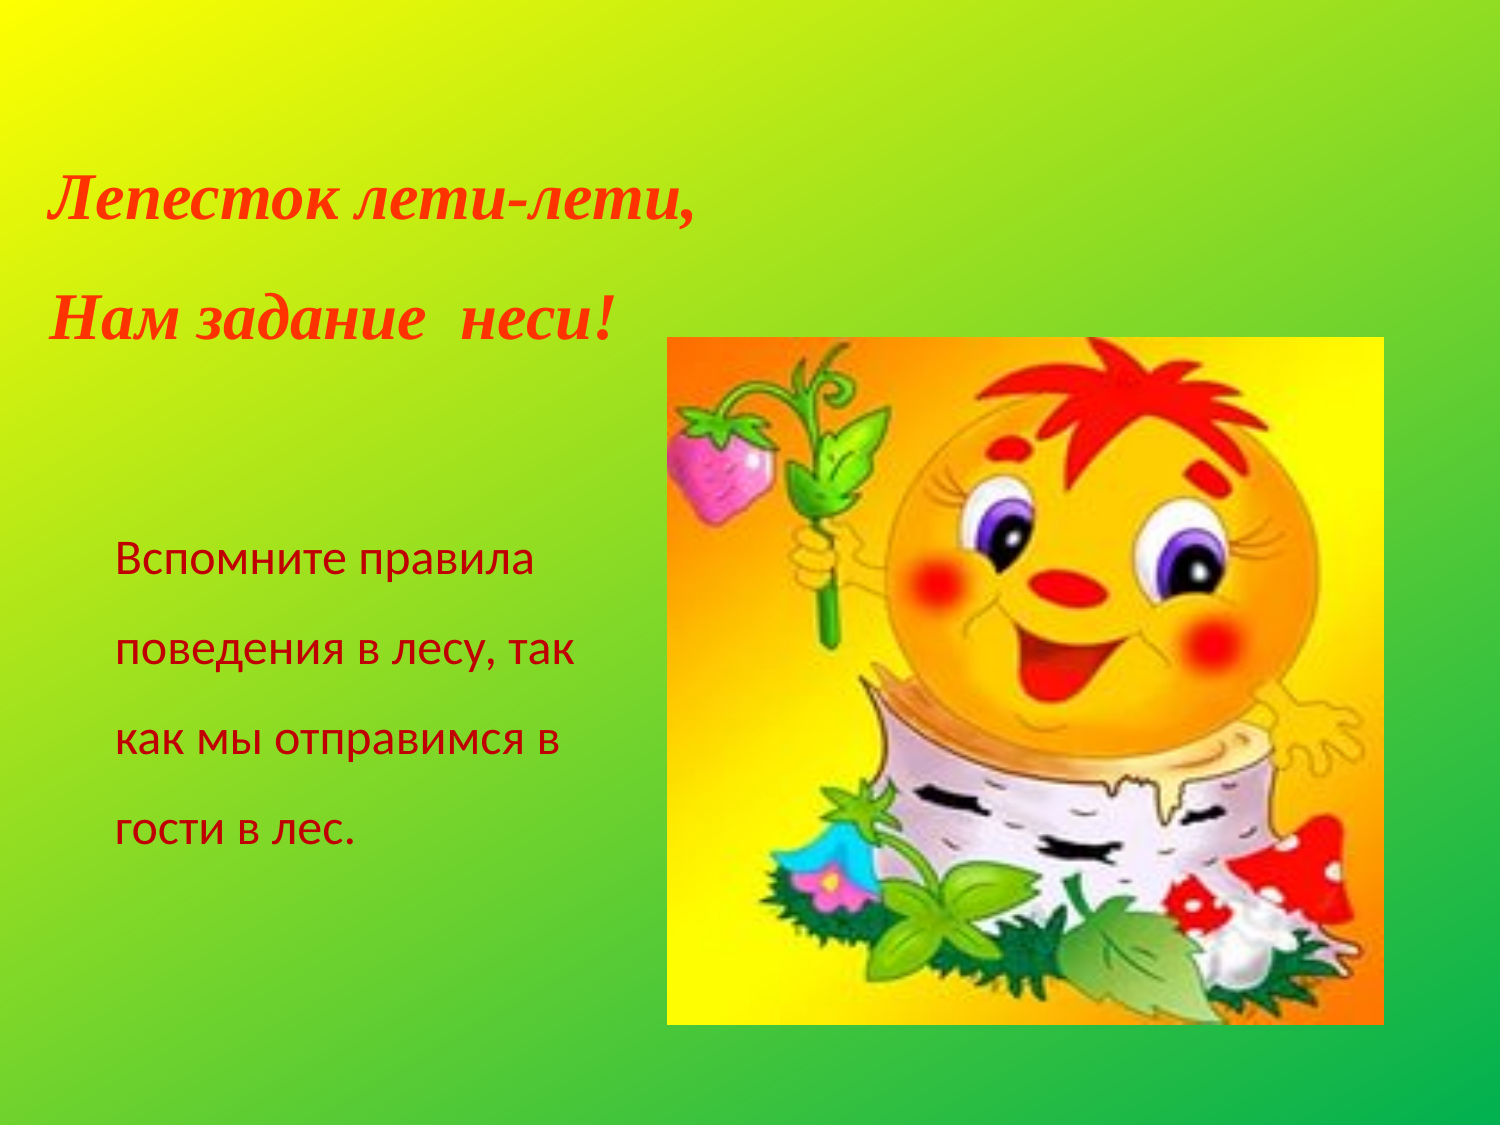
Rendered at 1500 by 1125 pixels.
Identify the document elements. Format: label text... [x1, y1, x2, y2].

text_box Вспомните правила поведения в лесу, так как мы отправимся в гости в лес. [100, 486, 621, 1022]
picture [666, 336, 1385, 1025]
text_box Лепесток лети-лети, Нам задание неси! [35, 105, 1004, 361]
